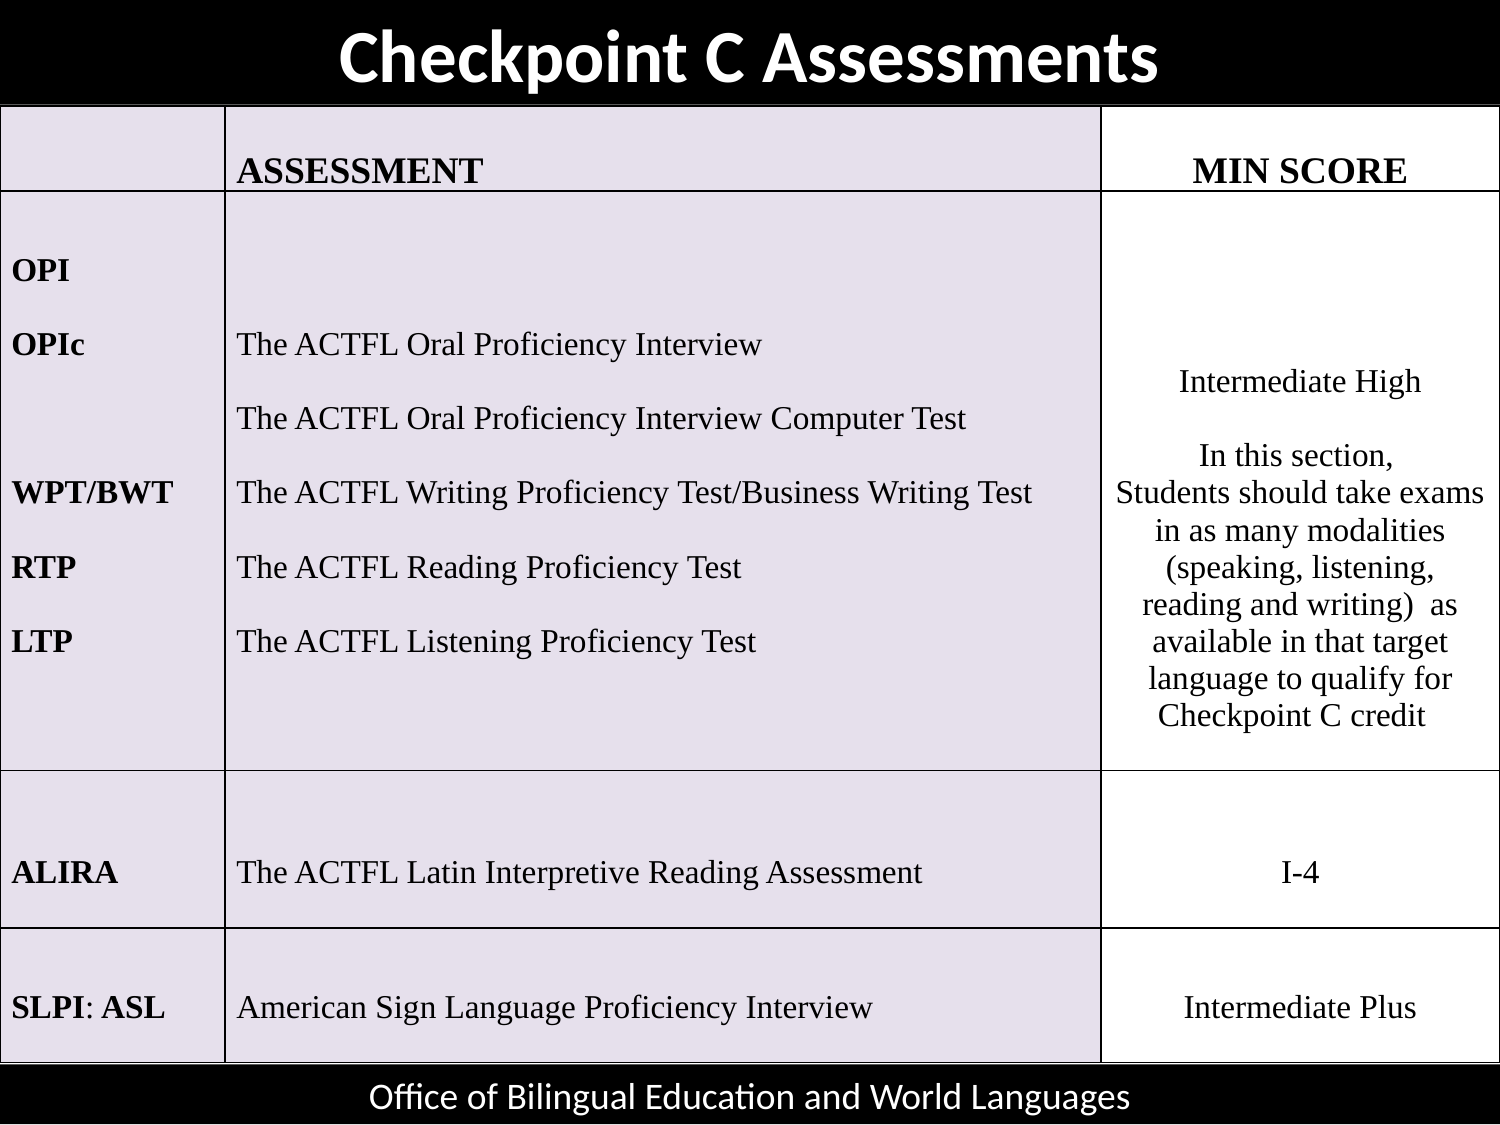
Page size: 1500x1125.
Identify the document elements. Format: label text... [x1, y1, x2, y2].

text_box Office of Bilingual Education and World Languages [0, 1064, 1500, 1125]
table_header [1, 107, 224, 190]
table_cell The ACTFL Latin Interpretive Reading Assessment [226, 771, 1100, 927]
table_cell American Sign Language Proficiency Interview [226, 929, 1100, 1062]
table_header MIN SCORE [1102, 107, 1499, 190]
table_cell ALIRA [1, 771, 224, 927]
table_cell Intermediate Plus [1102, 929, 1499, 1062]
text_box Checkpoint C Assessments [0, 0, 1500, 105]
table_cell I-4 [1102, 771, 1499, 927]
table_cell OPI OPIc WPT/BWT RTP LTP [1, 192, 224, 770]
table_header ASSESSMENT [226, 107, 1100, 190]
table_cell Intermediate High In this section, Students should take exams in as many modalities (speaking, listening, reading and writing) as available in that target language to qualify for Checkpoint C credit [1102, 192, 1499, 770]
table_cell SLPI: ASL [1, 929, 224, 1062]
table_cell The ACTFL Oral Proficiency Interview The ACTFL Oral Proficiency Interview Computer Test The ACTFL Writing Proficiency Test/Business Writing Test The ACTFL Reading Proficiency Test The ACTFL Listening Proficiency Test [226, 192, 1100, 770]
